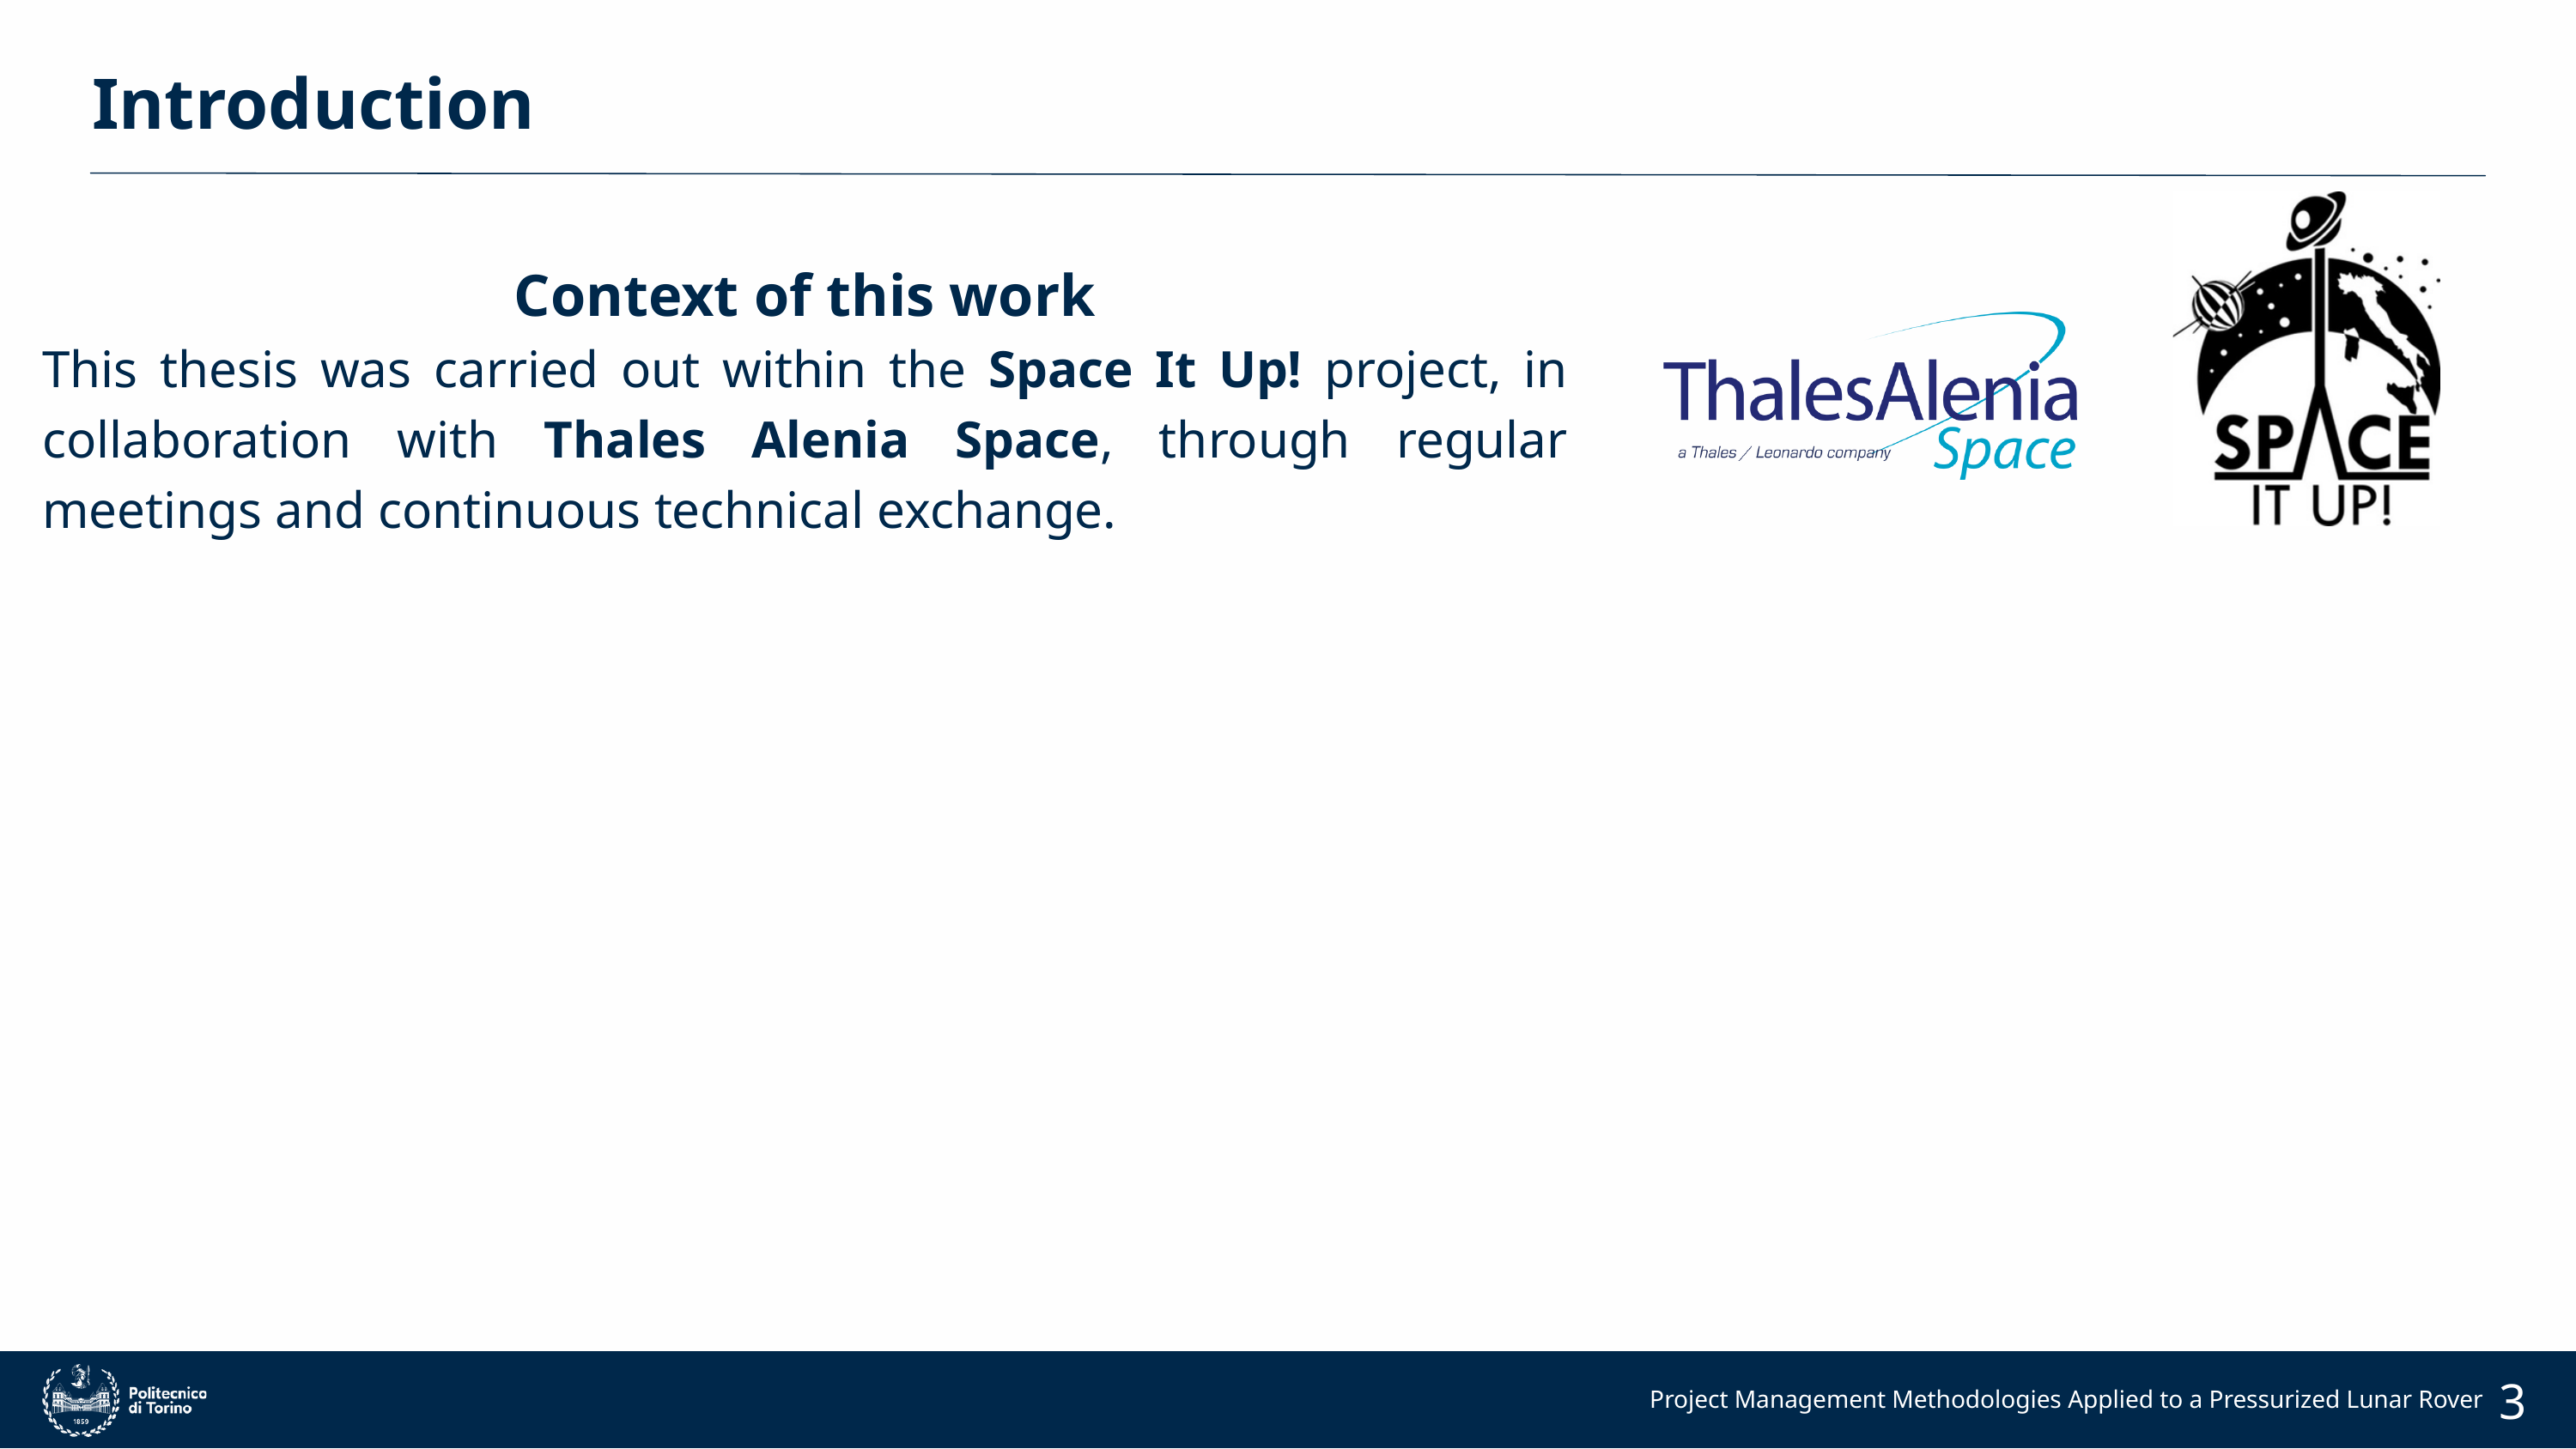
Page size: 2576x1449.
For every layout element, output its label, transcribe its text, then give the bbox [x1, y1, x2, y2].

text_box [89, 172, 2487, 177]
text_box [2172, 214, 2440, 526]
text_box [42, 1364, 207, 1438]
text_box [0, 1350, 2441, 1449]
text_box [91, 63, 2485, 171]
text_box Context of this work This thesis was carried out within the Space It Up! project, in collaboration with Thales Alenia Space, through regular meetings and continuous technical exchange. [42, 247, 1568, 609]
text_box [91, 185, 2485, 204]
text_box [1534, 1368, 2485, 1432]
text_box [1663, 312, 2077, 480]
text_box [2445, 1346, 2576, 1449]
